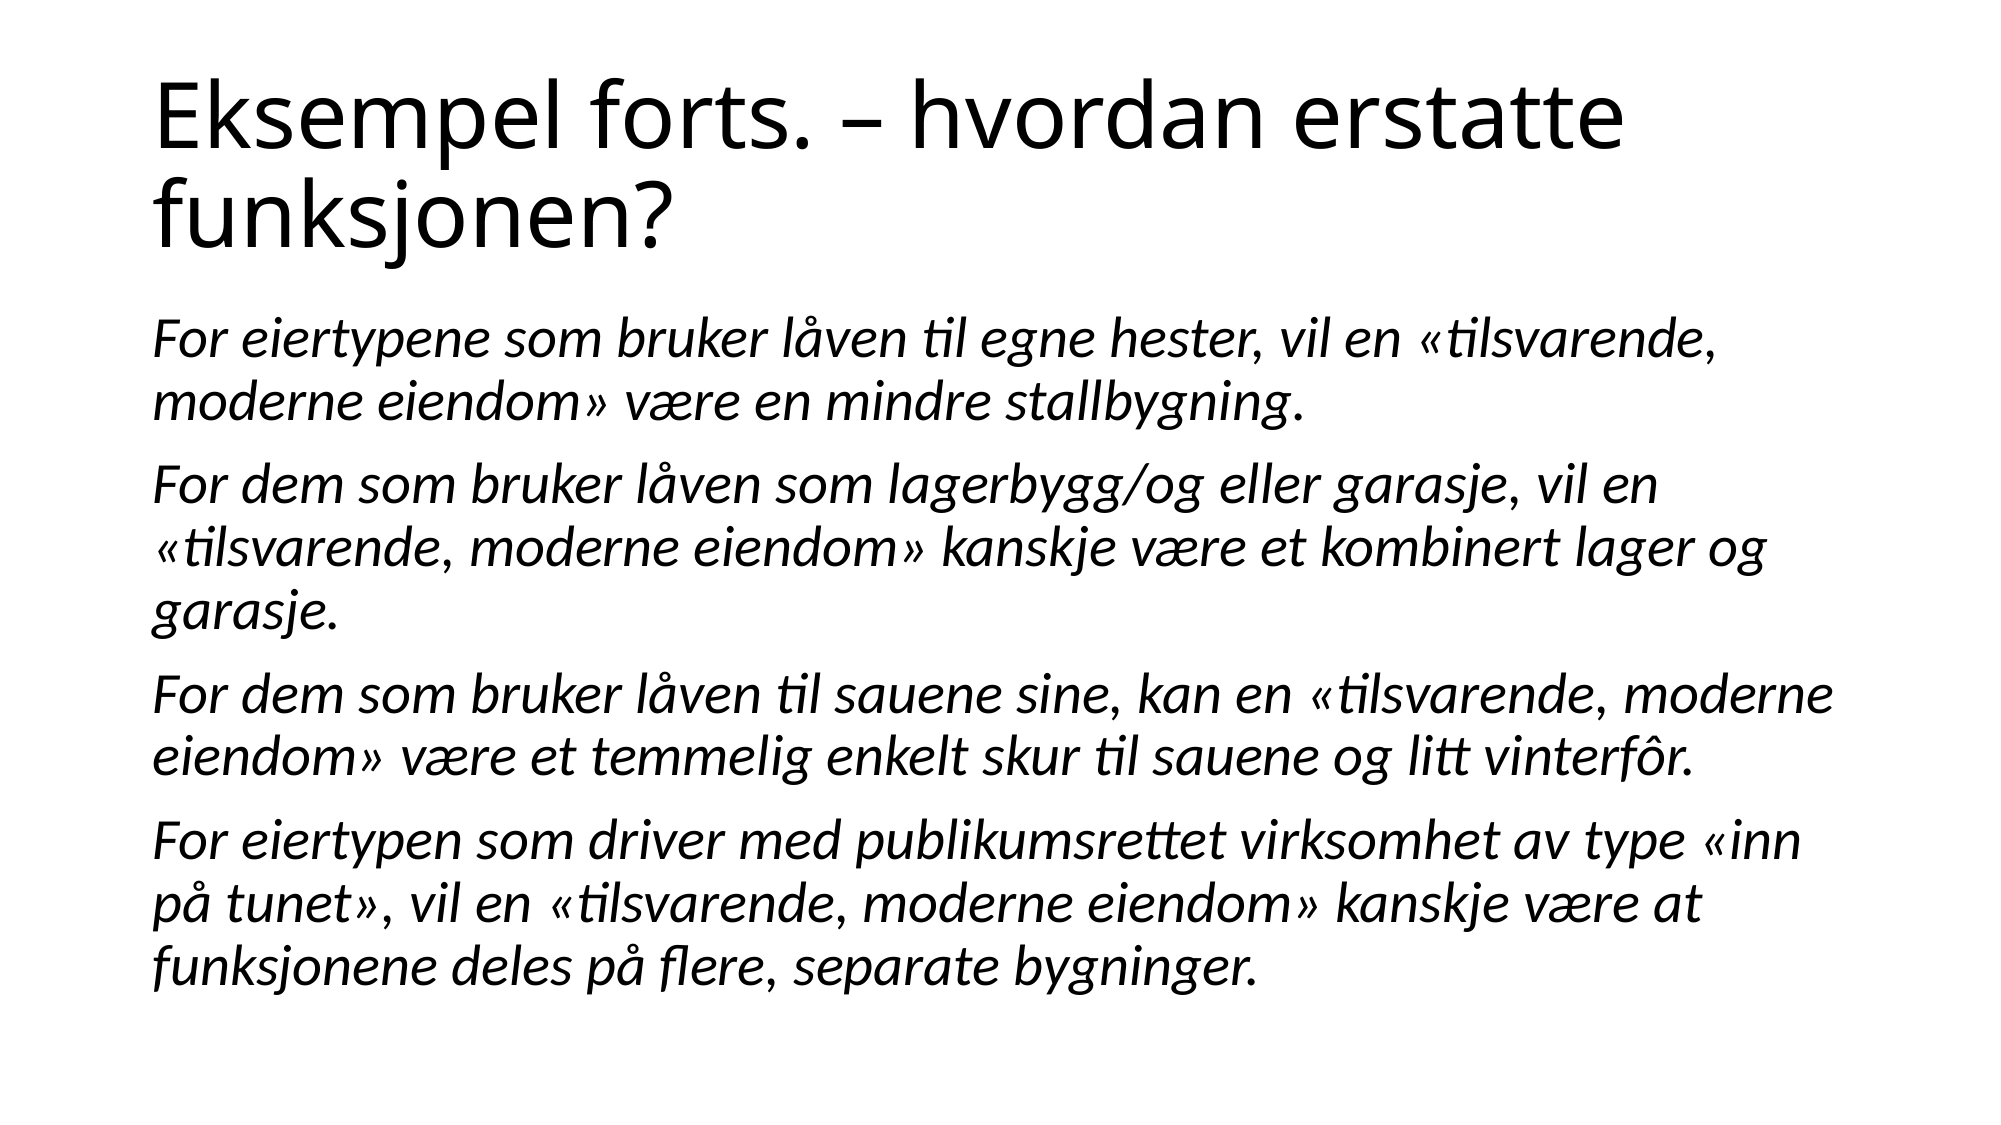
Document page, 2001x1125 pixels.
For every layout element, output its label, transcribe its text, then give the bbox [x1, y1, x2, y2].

list For eiertypene som bruker låven til egne hester, vil en «tilsvarende, moderne eiendom» være en mindre stallbygning. For dem som bruker låven som lagerbygg/og eller garasje, vil en «tilsvarende, moderne eiendom» kanskje være et kombinert lager og garasje. For dem som bruker låven til sauene sine, kan en «tilsvarende, moderne eiendom» være et temmelig enkelt skur til sauene og litt vinterfôr. For eiertypen som driver med publikumsrettet virksomhet av type «inn på tunet», vil en «tilsvarende, moderne eiendom» kanskje være at funksjonene deles på flere, separate bygninger. [137, 299, 1863, 1014]
title Eksempel forts. – hvordan erstatte funksjonen? [137, 59, 1863, 278]
